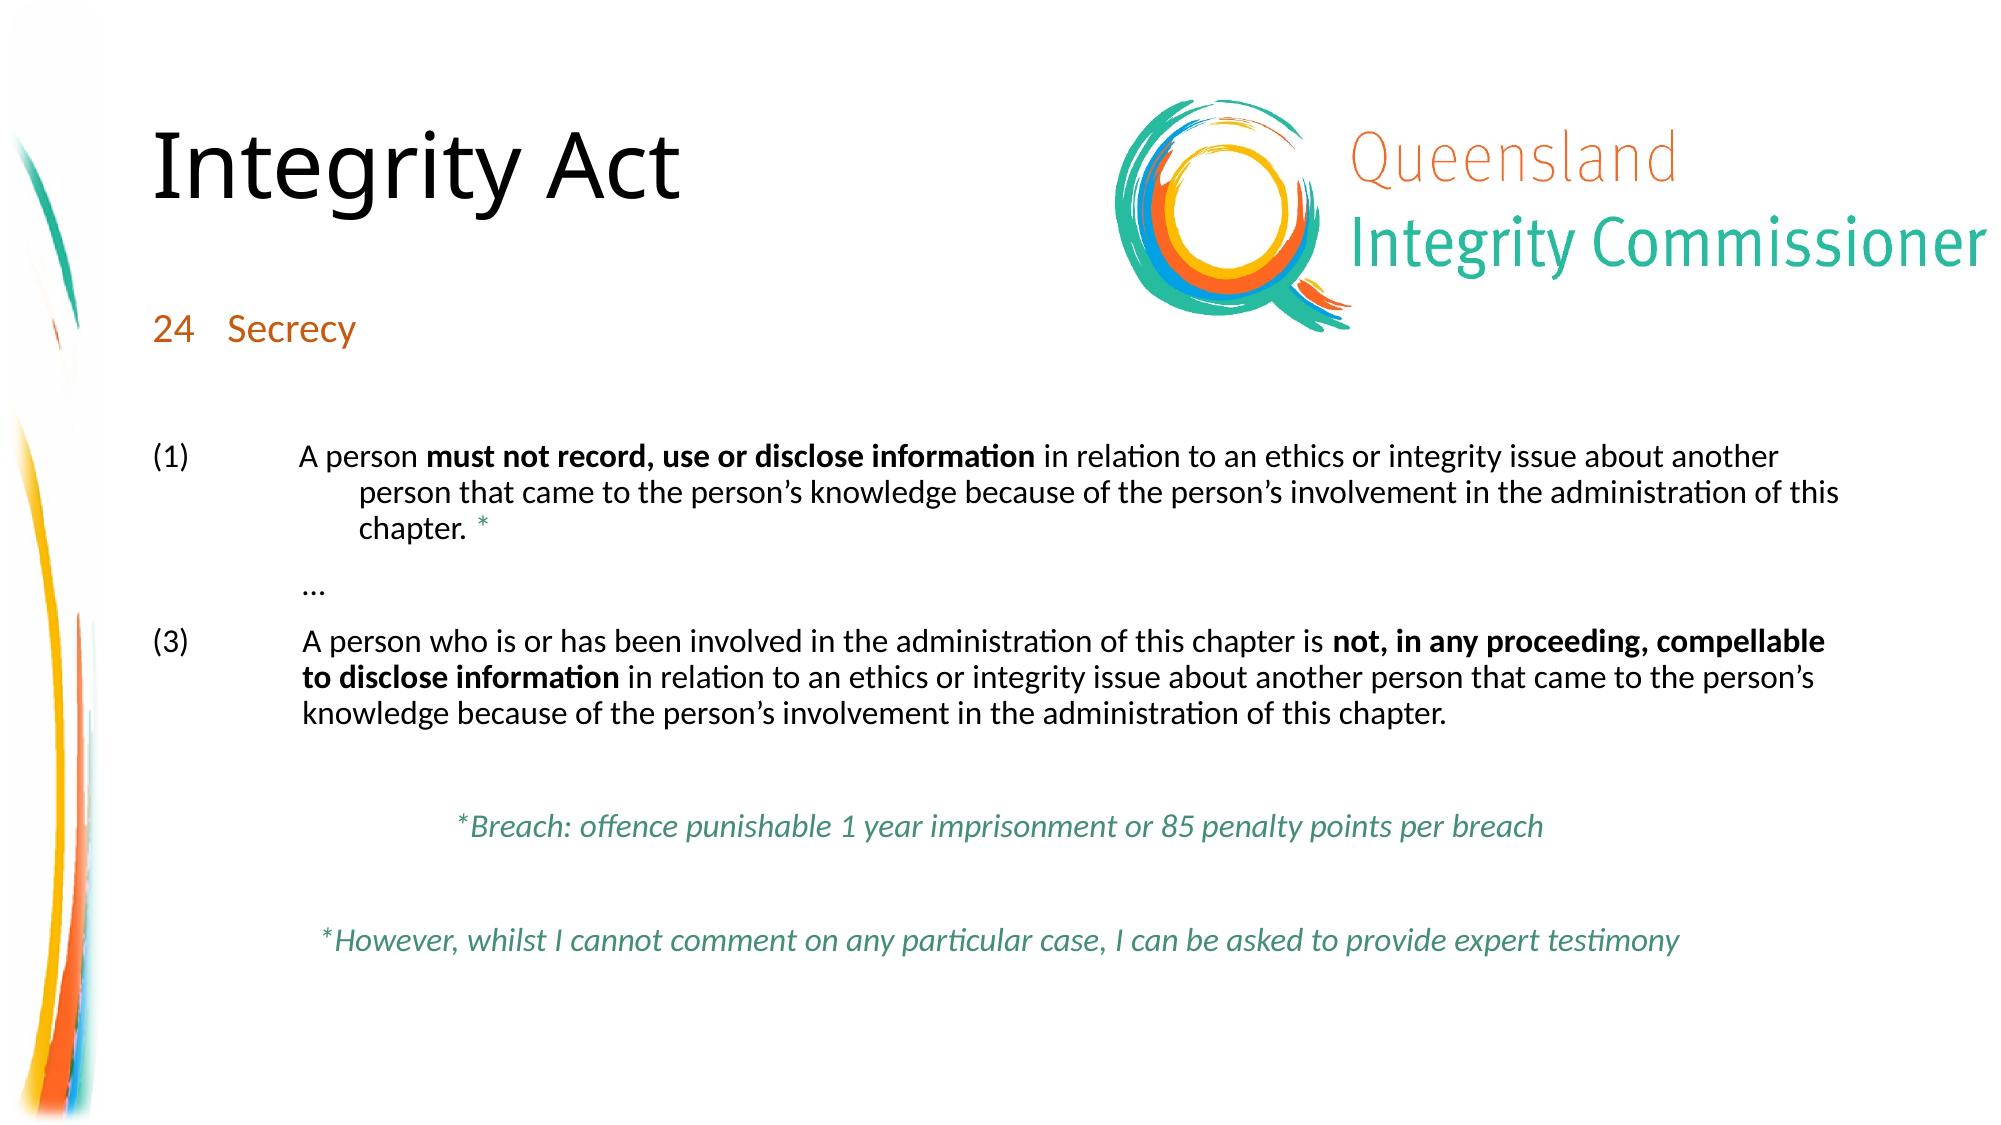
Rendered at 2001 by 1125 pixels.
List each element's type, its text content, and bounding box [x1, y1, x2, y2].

picture [0, 0, 111, 1125]
title Integrity Act [137, 59, 1088, 278]
list Secrecy A person must not record, use or disclose information in relation to an ethics or integrity issue about another person that came to the person’s knowledge because of the person’s involvement in the administration of this chapter. * … (3) A person who is or has been involved in the administration of this chapter is not, in any proceeding, compellable to disclose information in relation to an ethics or integrity issue about another person that came to the person’s knowledge because of the person’s involvement in the administration of this chapter. *Breach: offence punishable 1 year imprisonment or 85 penalty points per breach *However, whilst I cannot comment on any particular case, I can be asked to provide expert testimony [137, 299, 1863, 1014]
picture [1088, 25, 2000, 392]
